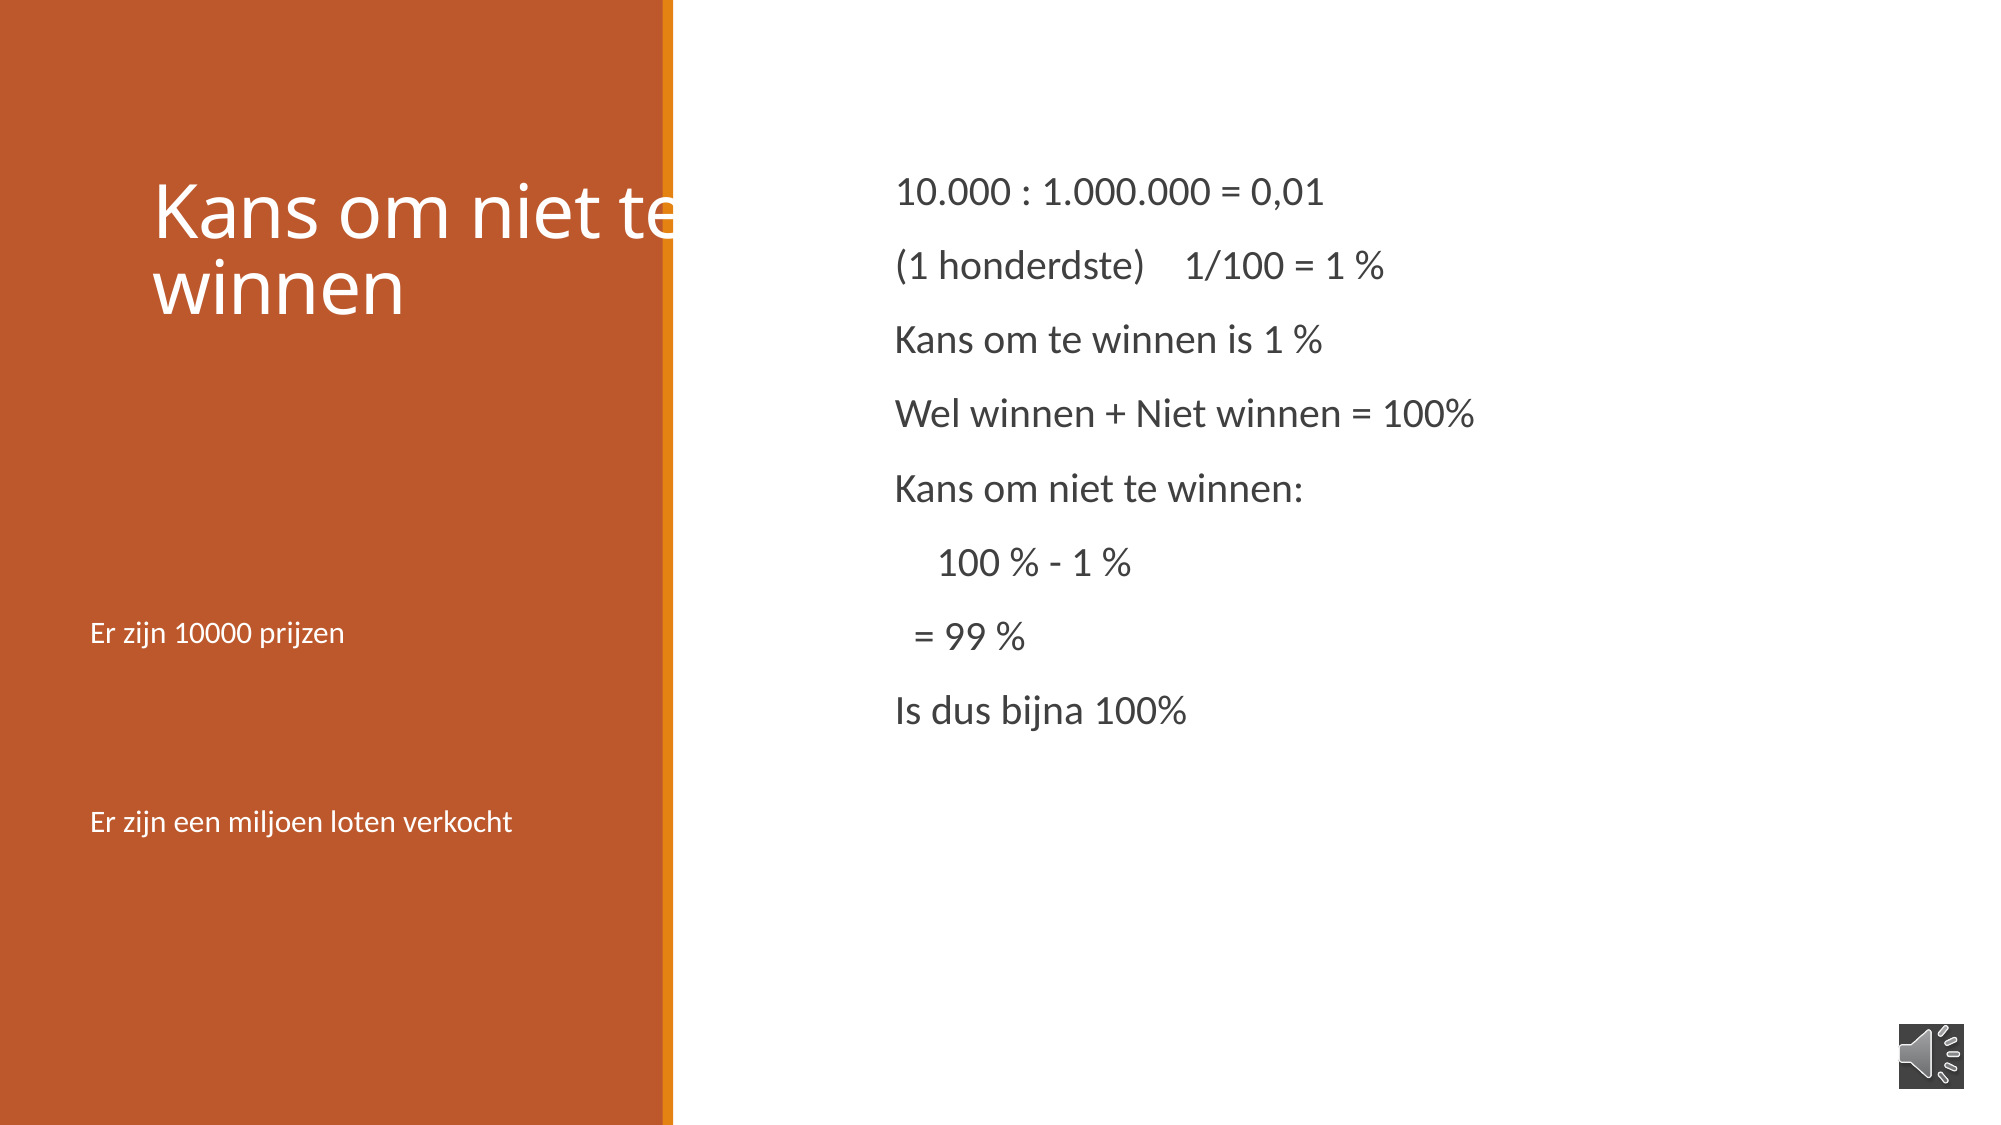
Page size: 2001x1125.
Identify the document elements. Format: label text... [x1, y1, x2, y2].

list Er zijn 10000 prijzen Er zijn een miljoen loten verkocht [75, 479, 600, 1035]
list 10.000 : 1.000.000 = 0,01 (1 honderdste) 1/100 = 1 % Kans om te winnen is 1 % Wel winnen + Niet winnen = 100% Kans om niet te winnen: 100 % - 1 % = 99 % Is dus bijna 100% [879, 161, 1893, 1106]
title Kans om niet te winnen [137, 65, 783, 338]
picture [1897, 1022, 1966, 1091]
